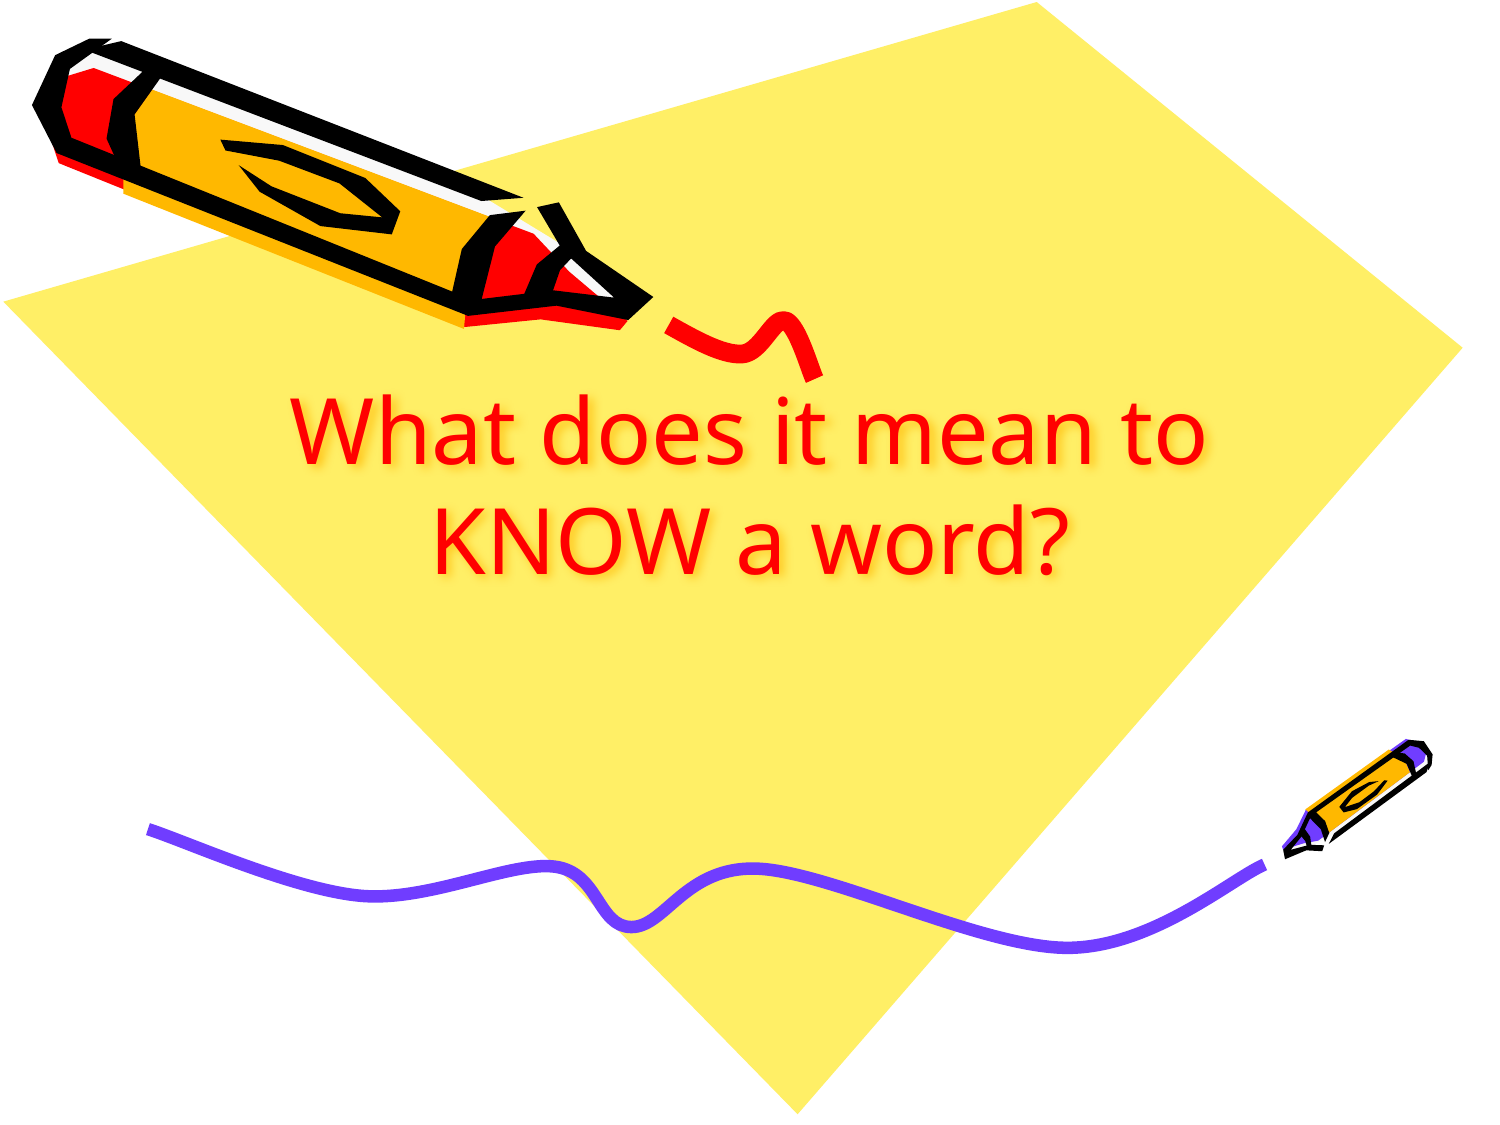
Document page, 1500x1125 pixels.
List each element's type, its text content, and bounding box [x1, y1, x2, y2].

title What does it mean to KNOW a word? [224, 310, 1276, 601]
